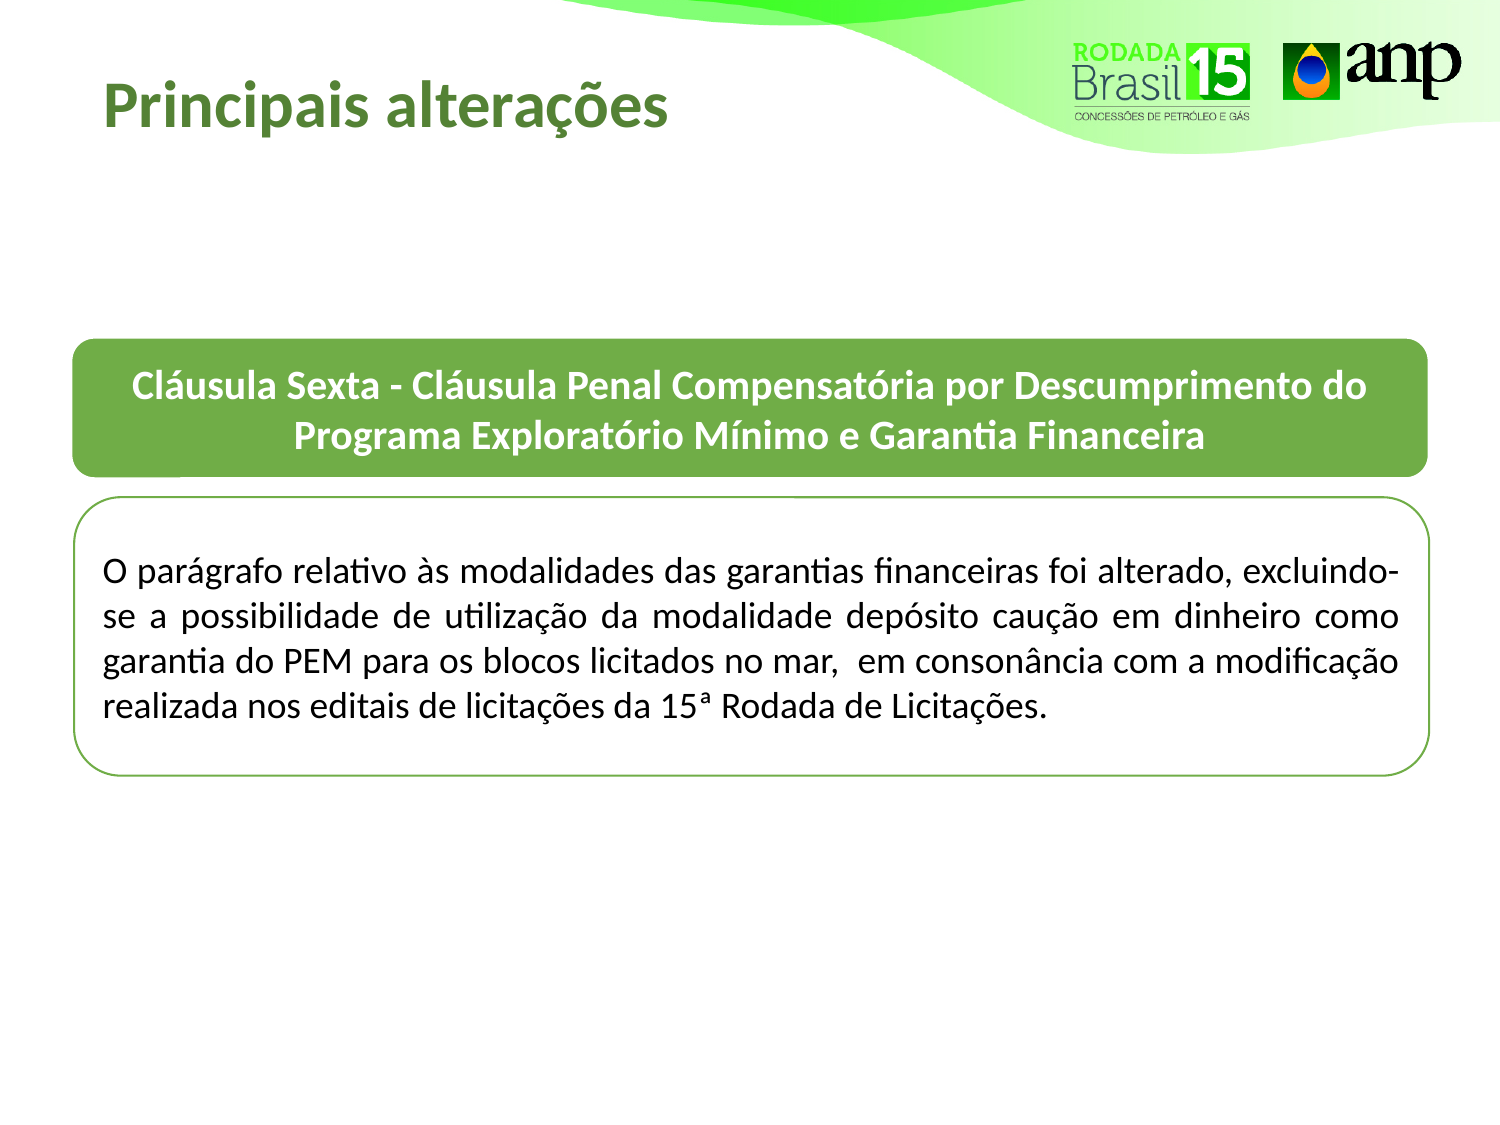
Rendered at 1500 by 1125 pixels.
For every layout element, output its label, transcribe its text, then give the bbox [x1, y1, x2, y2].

text_box O parágrafo relativo às modalidades das garantias financeiras foi alterado, excluindo-se a possibilidade de utilização da modalidade depósito caução em dinheiro como garantia do PEM para os blocos licitados no mar, em consonância com a modificação realizada nos editais de licitações da 15ª Rodada de Licitações. [73, 496, 1431, 777]
title Principais alterações [88, 62, 752, 240]
picture [236, 0, 1500, 954]
text_box Cláusula Sexta - Cláusula Penal Compensatória por Descumprimento do Programa Exploratório Mínimo e Garantia Financeira [69, 335, 1431, 481]
